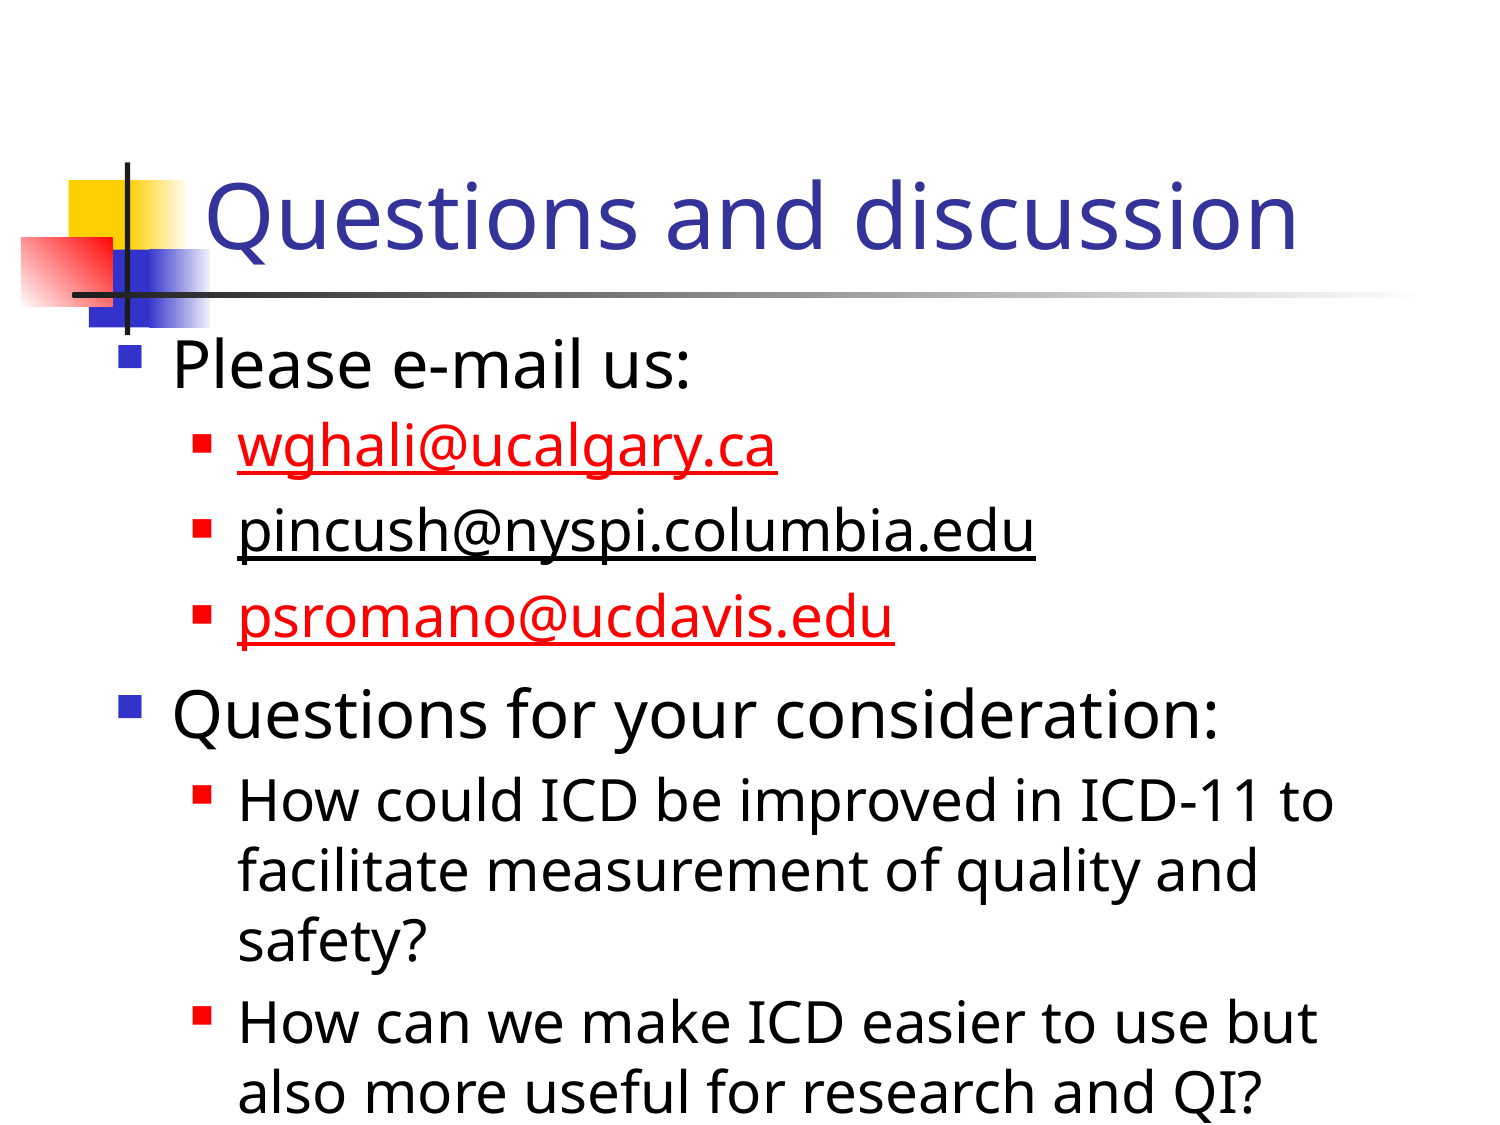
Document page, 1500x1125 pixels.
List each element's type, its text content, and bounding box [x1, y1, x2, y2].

title Questions and discussion [188, 35, 1468, 275]
list Please e-mail us: wghali@ucalgary.ca pincush@nyspi.columbia.edu psromano@ucdavis.edu Questions for your consideration: How could ICD be improved in ICD-11 to facilitate measurement of quality and safety? How can we make ICD easier to use but also more useful for research and QI? [100, 314, 1458, 1031]
